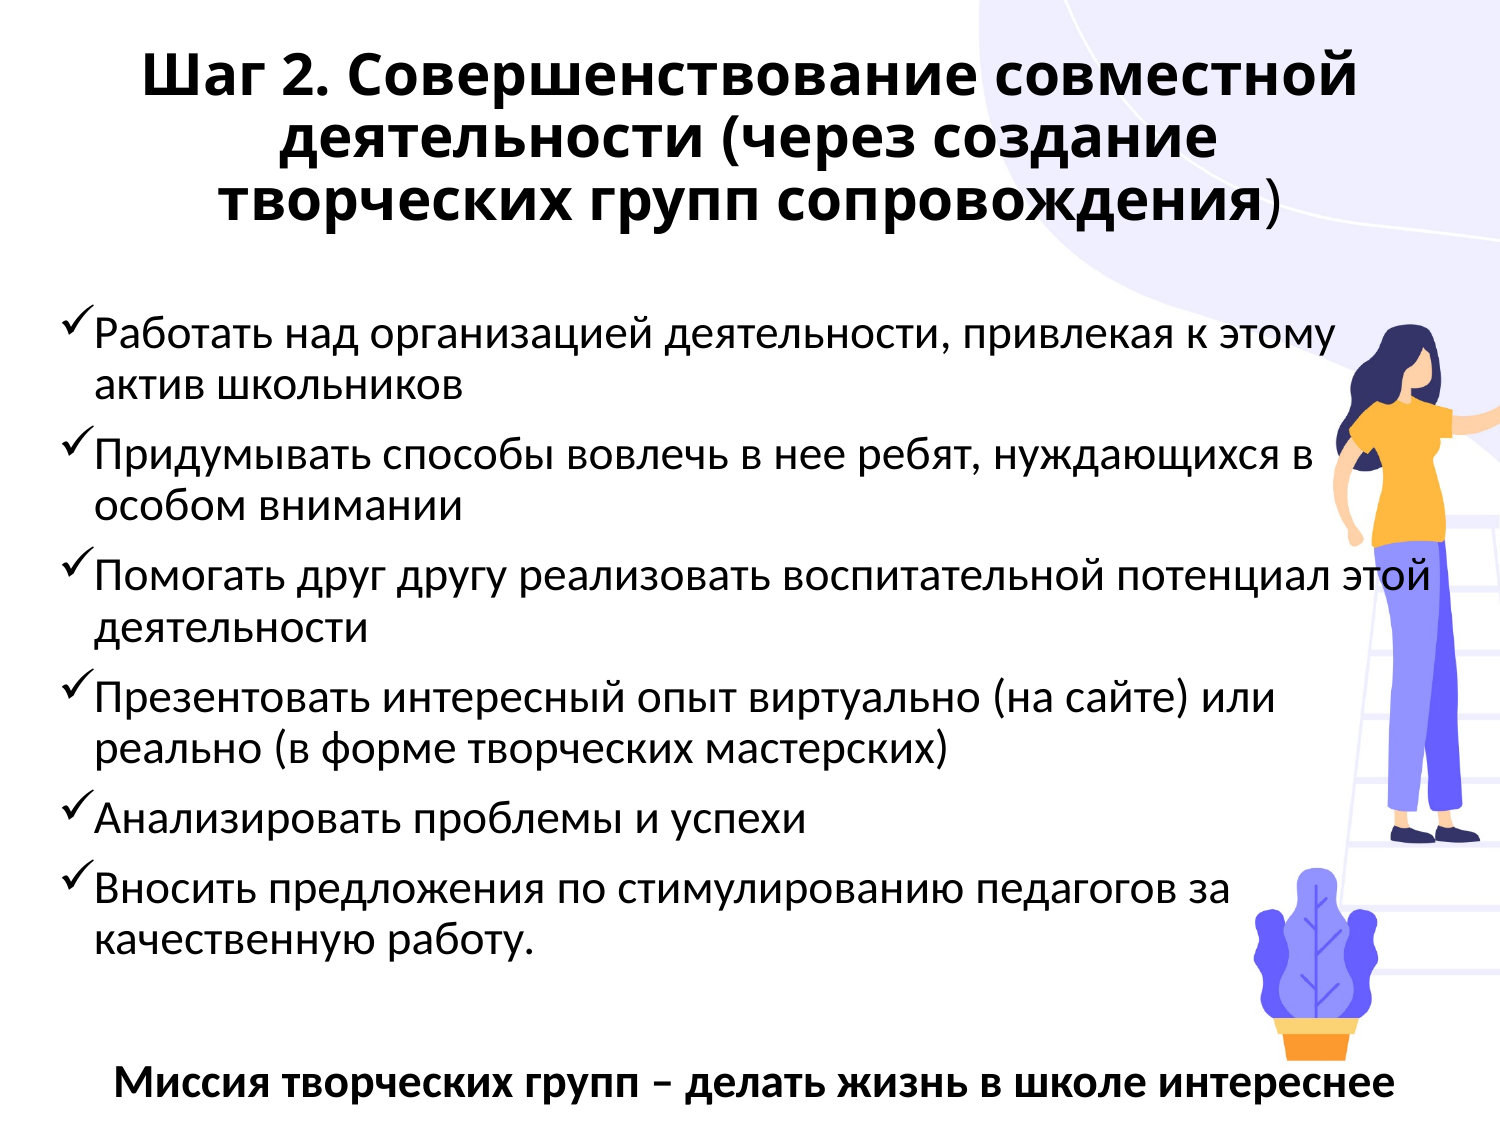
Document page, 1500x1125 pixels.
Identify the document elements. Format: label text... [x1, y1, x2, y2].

picture [0, 0, 1500, 1125]
list Работать над организацией деятельности, привлекая к этому актив школьников Придумывать способы вовлечь в нее ребят, нуждающихся в особом внимании Помогать друг другу реализовать воспитательной потенциал этой деятельности Презентовать интересный опыт виртуально (на сайте) или реально (в форме творческих мастерских) Анализировать проблемы и успехи Вносить предложения по стимулированию педагогов за качественную работу. Миссия творческих групп – делать жизнь в школе интереснее [43, 299, 1469, 1125]
title Шаг 2. Совершенствование совместной деятельности (через создание творческих групп сопровождения) [103, 59, 1397, 219]
